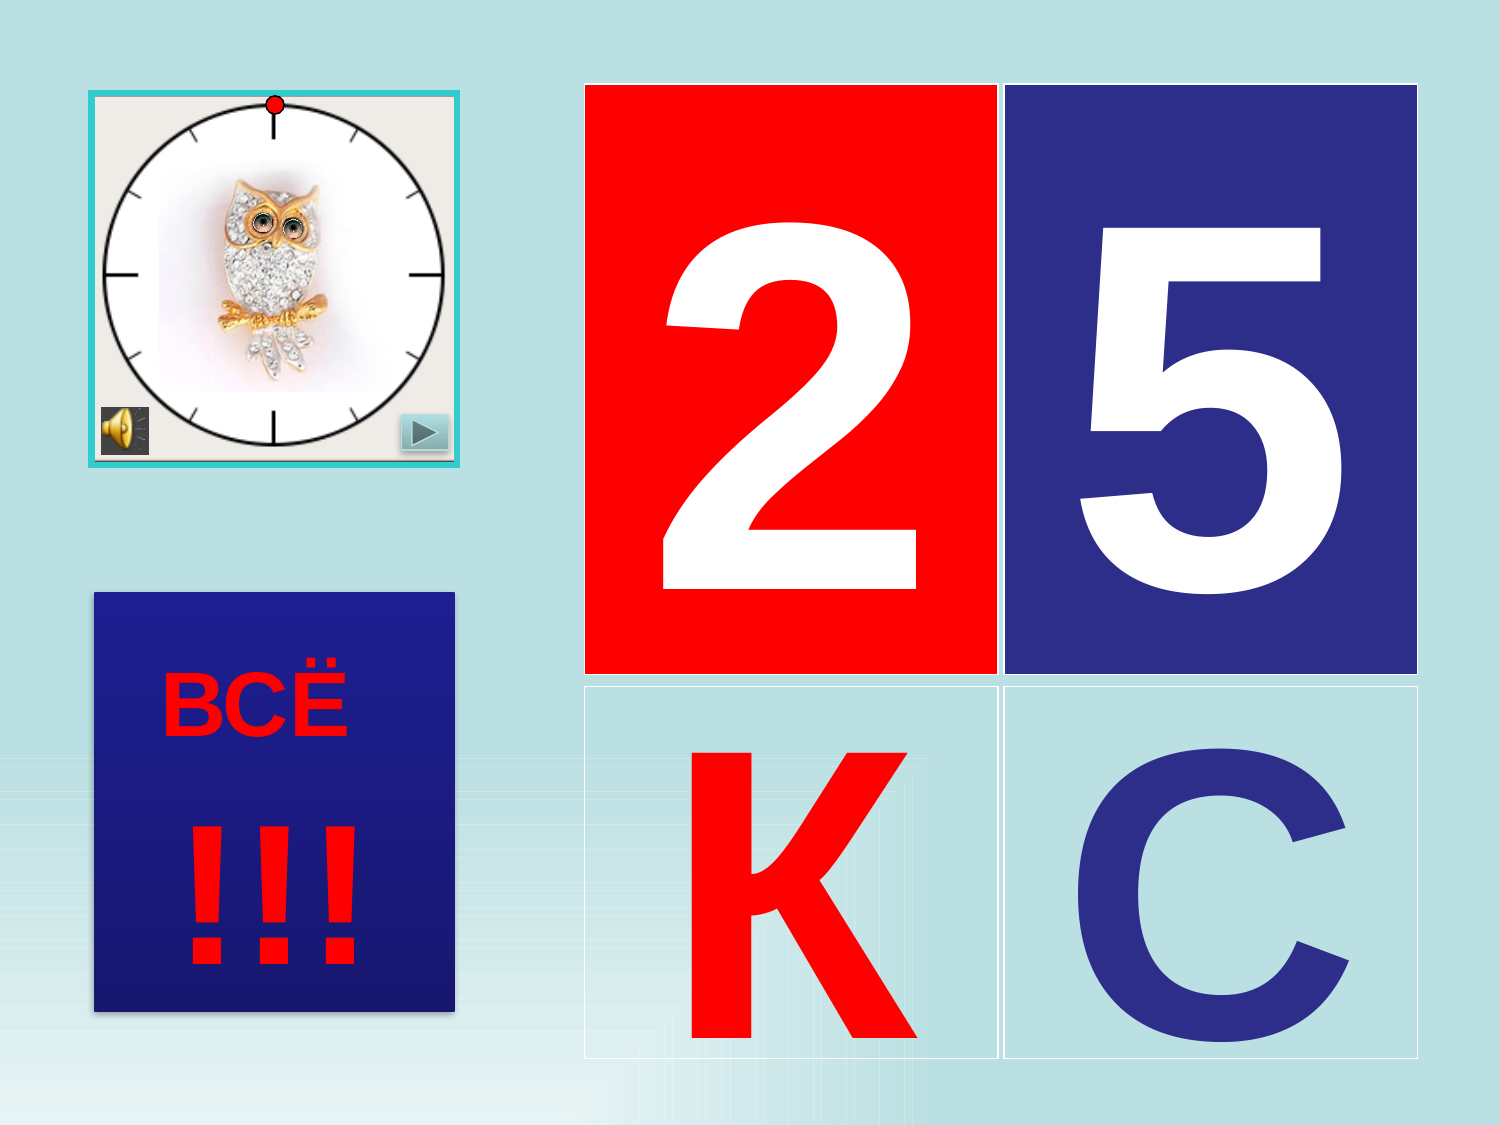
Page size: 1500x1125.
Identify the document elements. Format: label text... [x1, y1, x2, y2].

text_box ВСЁ !!! [94, 592, 455, 1012]
text_box 2 [584, 84, 999, 675]
text_box 5 [1004, 84, 1418, 675]
text_box К [584, 686, 998, 1059]
picture [95, 96, 454, 462]
text_box С [1004, 686, 1418, 1059]
